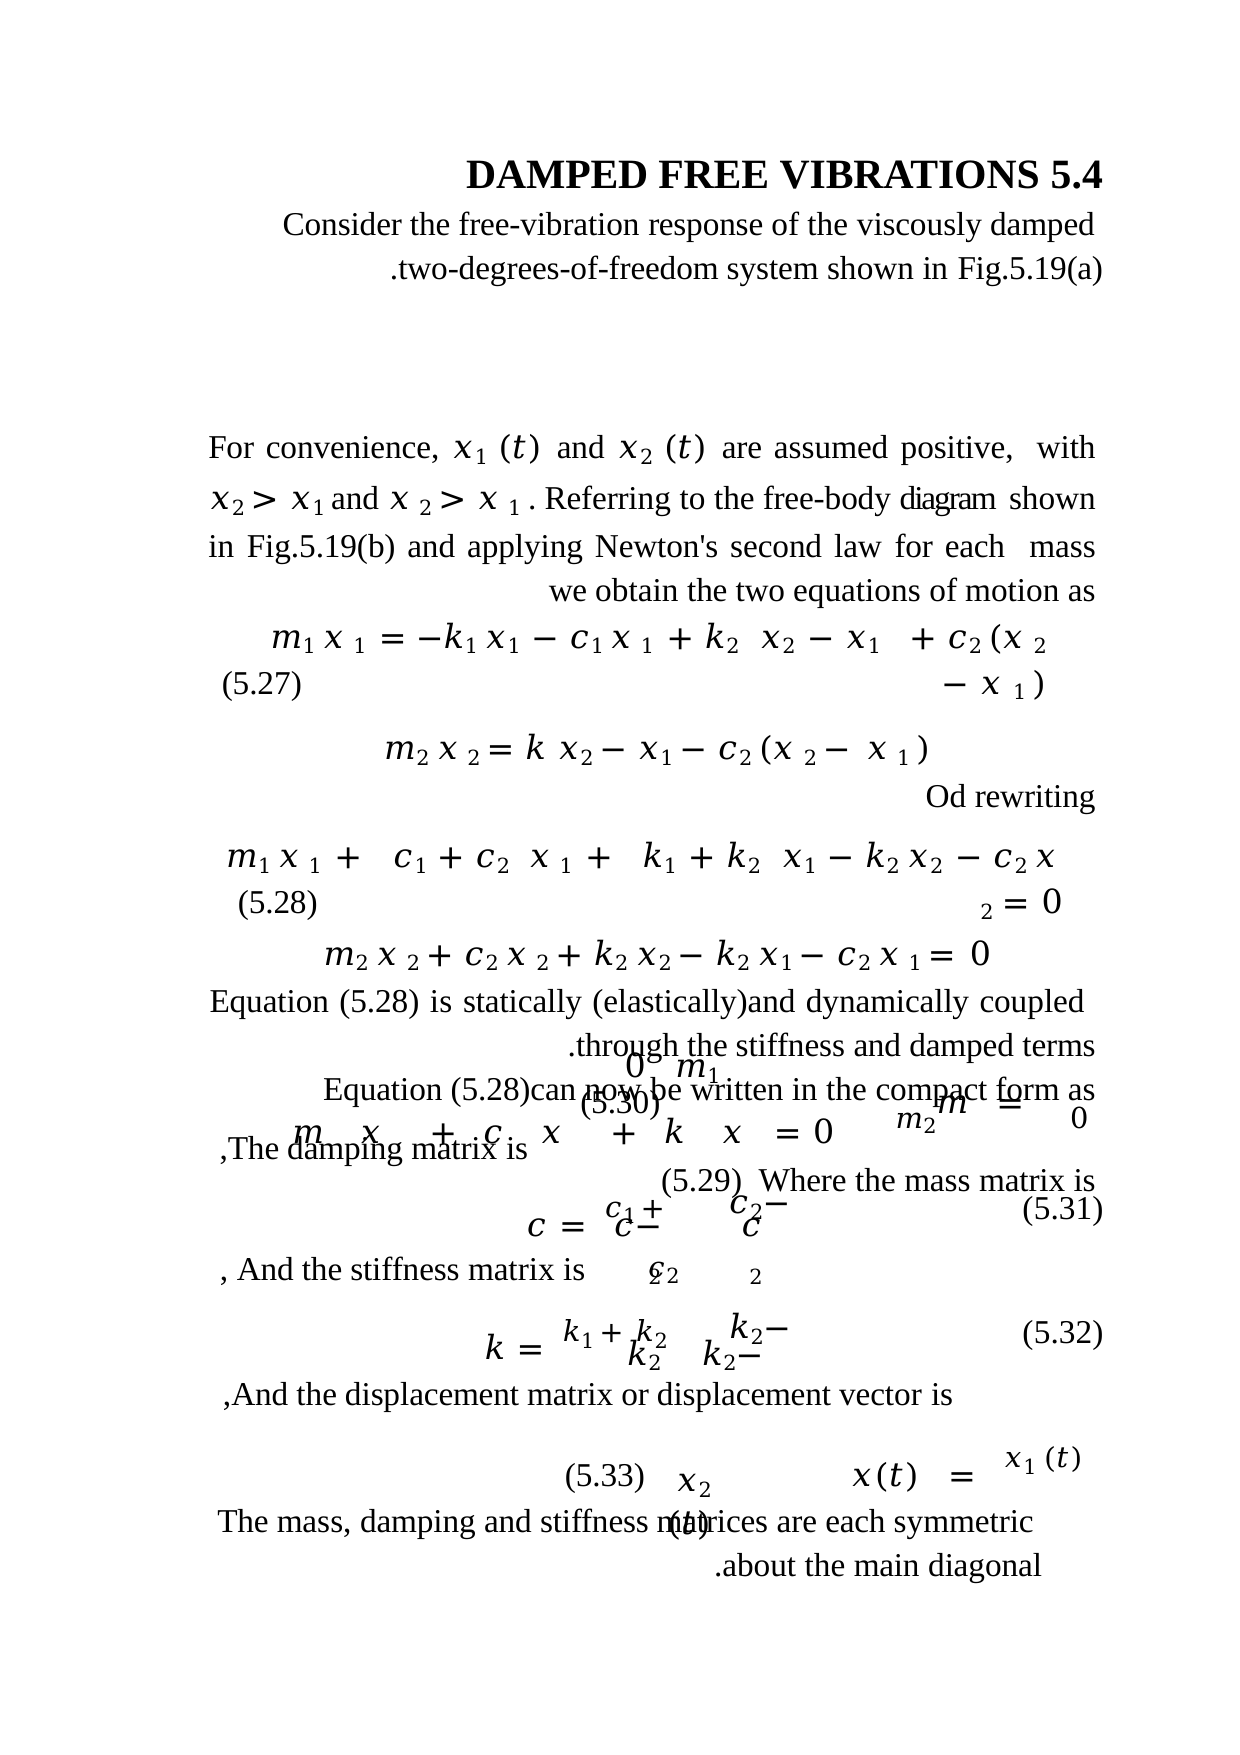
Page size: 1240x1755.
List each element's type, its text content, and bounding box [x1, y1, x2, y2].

text_box And the displacement matrix or displacement vector is, [214, 1370, 956, 1413]
text_box 𝑚1 0 [607, 1039, 729, 1061]
text_box 5.4 DAMPED FREE VIBRATIONS Consider the free-vibration response of the viscously damped two-degrees-of-freedom system shown in Fig.5.19(a). [215, 139, 1105, 286]
text_box −𝑘2 𝑘2 [593, 1326, 771, 1370]
text_box 𝑘 = 𝑘1 + 𝑘2 [473, 1307, 690, 1370]
text_box 𝑐 = 𝑐1 + 𝑐2 [481, 1184, 686, 1307]
text_box And the stiffness matrix is , [215, 1244, 588, 1287]
text_box −𝑐2 [716, 1161, 796, 1239]
text_box −𝑘2 [712, 1286, 797, 1363]
text_box −𝑐2 [602, 1200, 668, 1289]
text_box The mass, damping and stiffness matrices are each symmetric about the main diagonal. [214, 1493, 1045, 1584]
text_box 𝑚 = 0 𝑚2 (5.30) [499, 1061, 1113, 1138]
text_box For convenience, 𝑥1 (𝑡) and 𝑥2 (𝑡) are assumed positive, with 𝑥2 > 𝑥1 and 𝑥 2 > 𝑥 1 . Referring to the free-body diagram shown in Fig.5.19(b) and applying Newton's second law for each mass we obtain the two equations of motion as 𝑚1 𝑥 1 = −𝑘1 𝑥1 − 𝑐1 𝑥 1 + 𝑘2 𝑥2 − 𝑥1 + 𝑐2 (𝑥 2 − 𝑥 1 ) (5.27) 𝑚2 𝑥 2 = 𝑘 𝑥2 − 𝑥1 − 𝑐2 (𝑥 2 − 𝑥 1 ) Od rewriting 𝑚1 𝑥 1 + 𝑐1 + 𝑐2 𝑥 1 + 𝑘1 + 𝑘2 𝑥1 − 𝑘2 𝑥2 − 𝑐2 𝑥 2 = 0 (5.28) 𝑚2 𝑥 2 + 𝑐2 𝑥 2 + 𝑘2 𝑥2 − 𝑘2 𝑥1 − 𝑐2 𝑥 1 = 0 Equation (5.28) is statically (elastically)and dynamically coupled through the stiffness and damped terms. Equation (5.28)can now be written in the compact form as 𝑚 𝑥 + 𝑐 𝑥 + 𝑘 𝑥 = 0 (5.29) Where the mass matrix is [198, 415, 1115, 1199]
text_box (5.31) [1021, 1184, 1106, 1227]
text_box 𝑐2 [728, 1239, 769, 1286]
text_box 𝑥(𝑡) = 𝑥1 (𝑡) (5.33) [486, 1433, 1111, 1496]
text_box (5.32) [1021, 1307, 1106, 1350]
text_box The damping matrix is, [215, 1123, 531, 1166]
